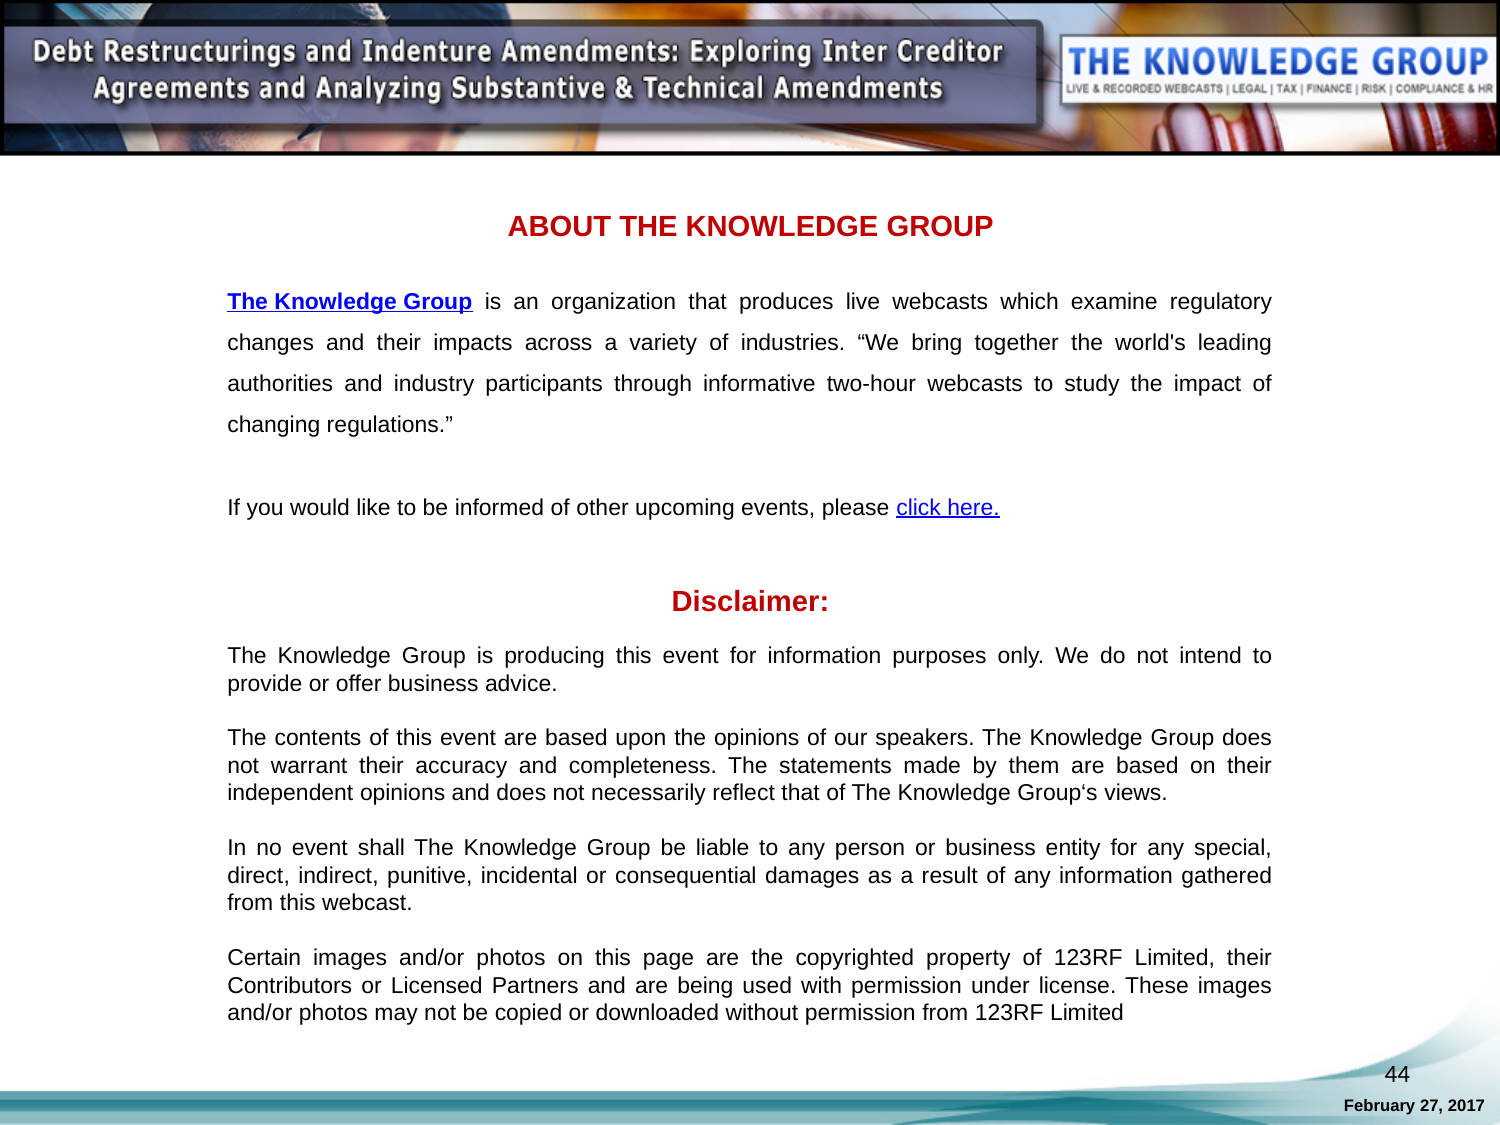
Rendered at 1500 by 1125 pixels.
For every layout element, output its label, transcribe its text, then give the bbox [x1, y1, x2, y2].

text_box The Knowledge Group is producing this event for information purposes only. We do not intend to provide or offer business advice. The contents of this event are based upon the opinions of our speakers. The Knowledge Group does not warrant their accuracy and completeness. The statements made by them are based on their independent opinions and does not necessarily reflect that of The Knowledge Group‘s views. In no event shall The Knowledge Group be liable to any person or business entity for any special, direct, indirect, punitive, incidental or consequential damages as a result of any information gathered from this webcast. Certain images and/or photos on this page are the copyrighted property of 123RF Limited, their Contributors or Licensed Partners and are being used with permission under license. These images and/or photos may not be copied or downloaded without permission from 123RF Limited [212, 633, 1288, 1033]
text_box The Knowledge Group is an organization that produces live webcasts which examine regulatory changes and their impacts across a variety of industries. “We bring together the world's leading authorities and industry participants through informative two-hour webcasts to study the impact of changing regulations.” If you would like to be informed of other upcoming events, please click here. [212, 265, 1288, 527]
text_box ABOUT THE KNOWLEDGE GROUP [492, 199, 1009, 250]
text_box Disclaimer: [656, 574, 845, 625]
slide_number 44 [1074, 1042, 1425, 1103]
text_box February 27, 2017 [1100, 1087, 1500, 1123]
picture [0, 0, 1500, 1125]
